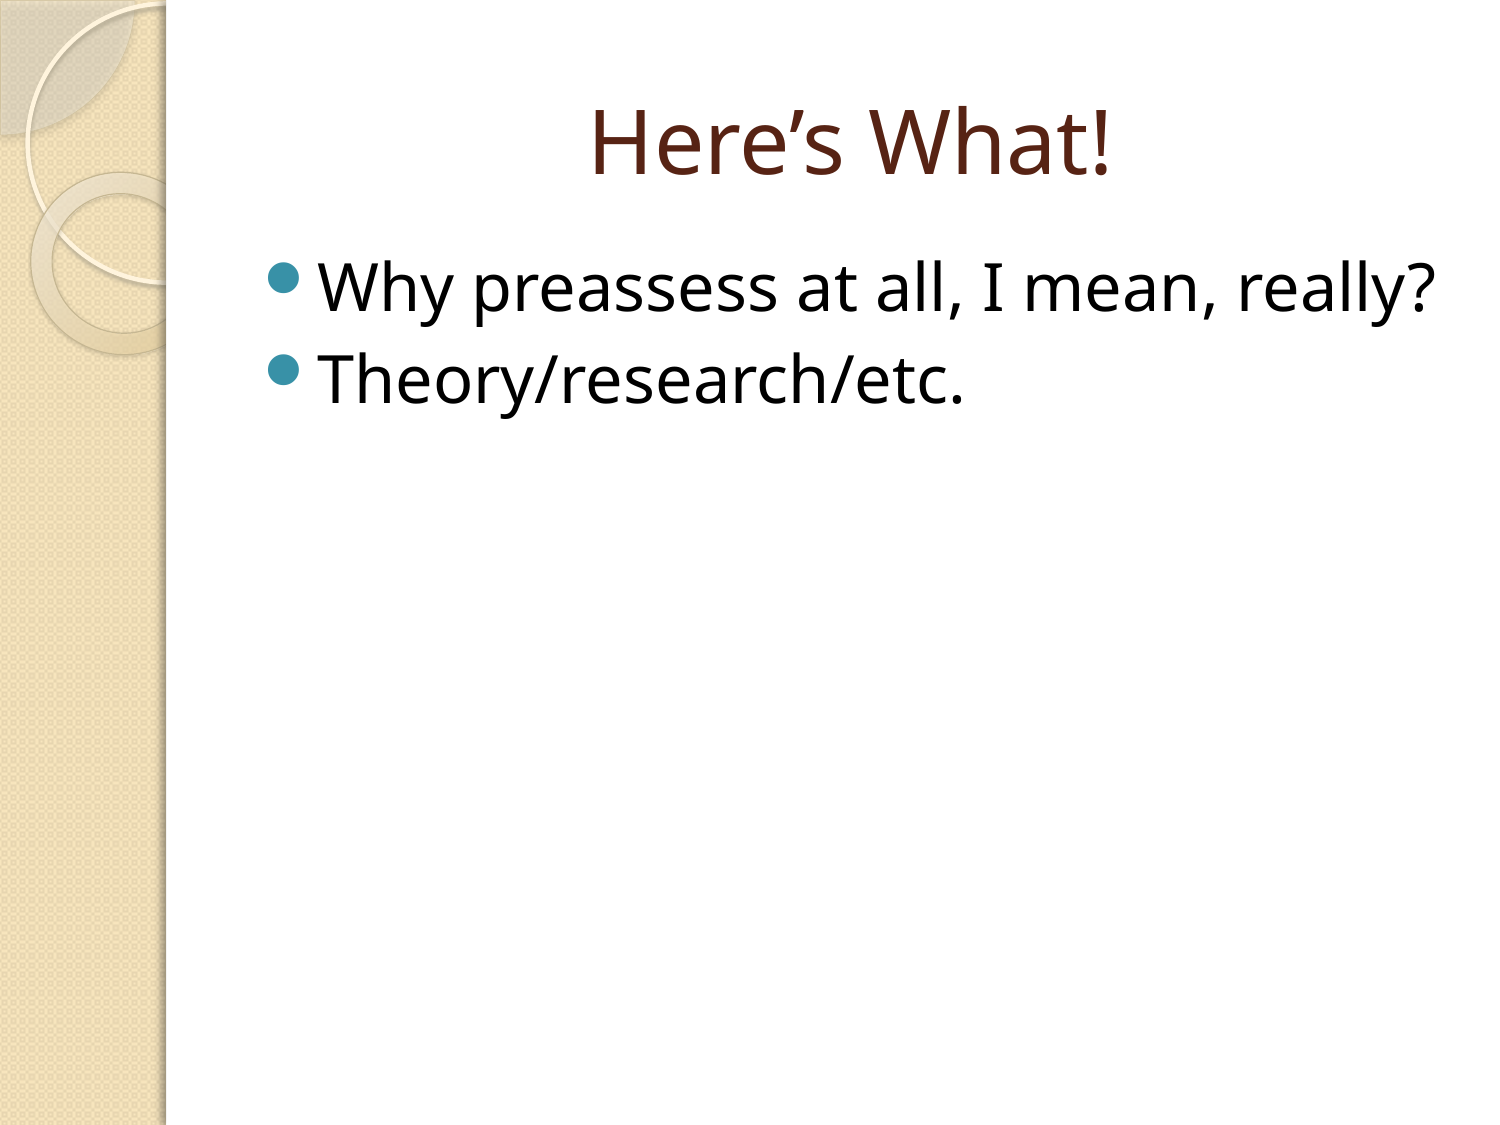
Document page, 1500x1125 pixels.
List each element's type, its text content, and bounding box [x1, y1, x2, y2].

list Why preassess at all, I mean, really? Theory/research/etc. [235, 237, 1466, 1025]
title Here’s What! [235, 45, 1466, 233]
